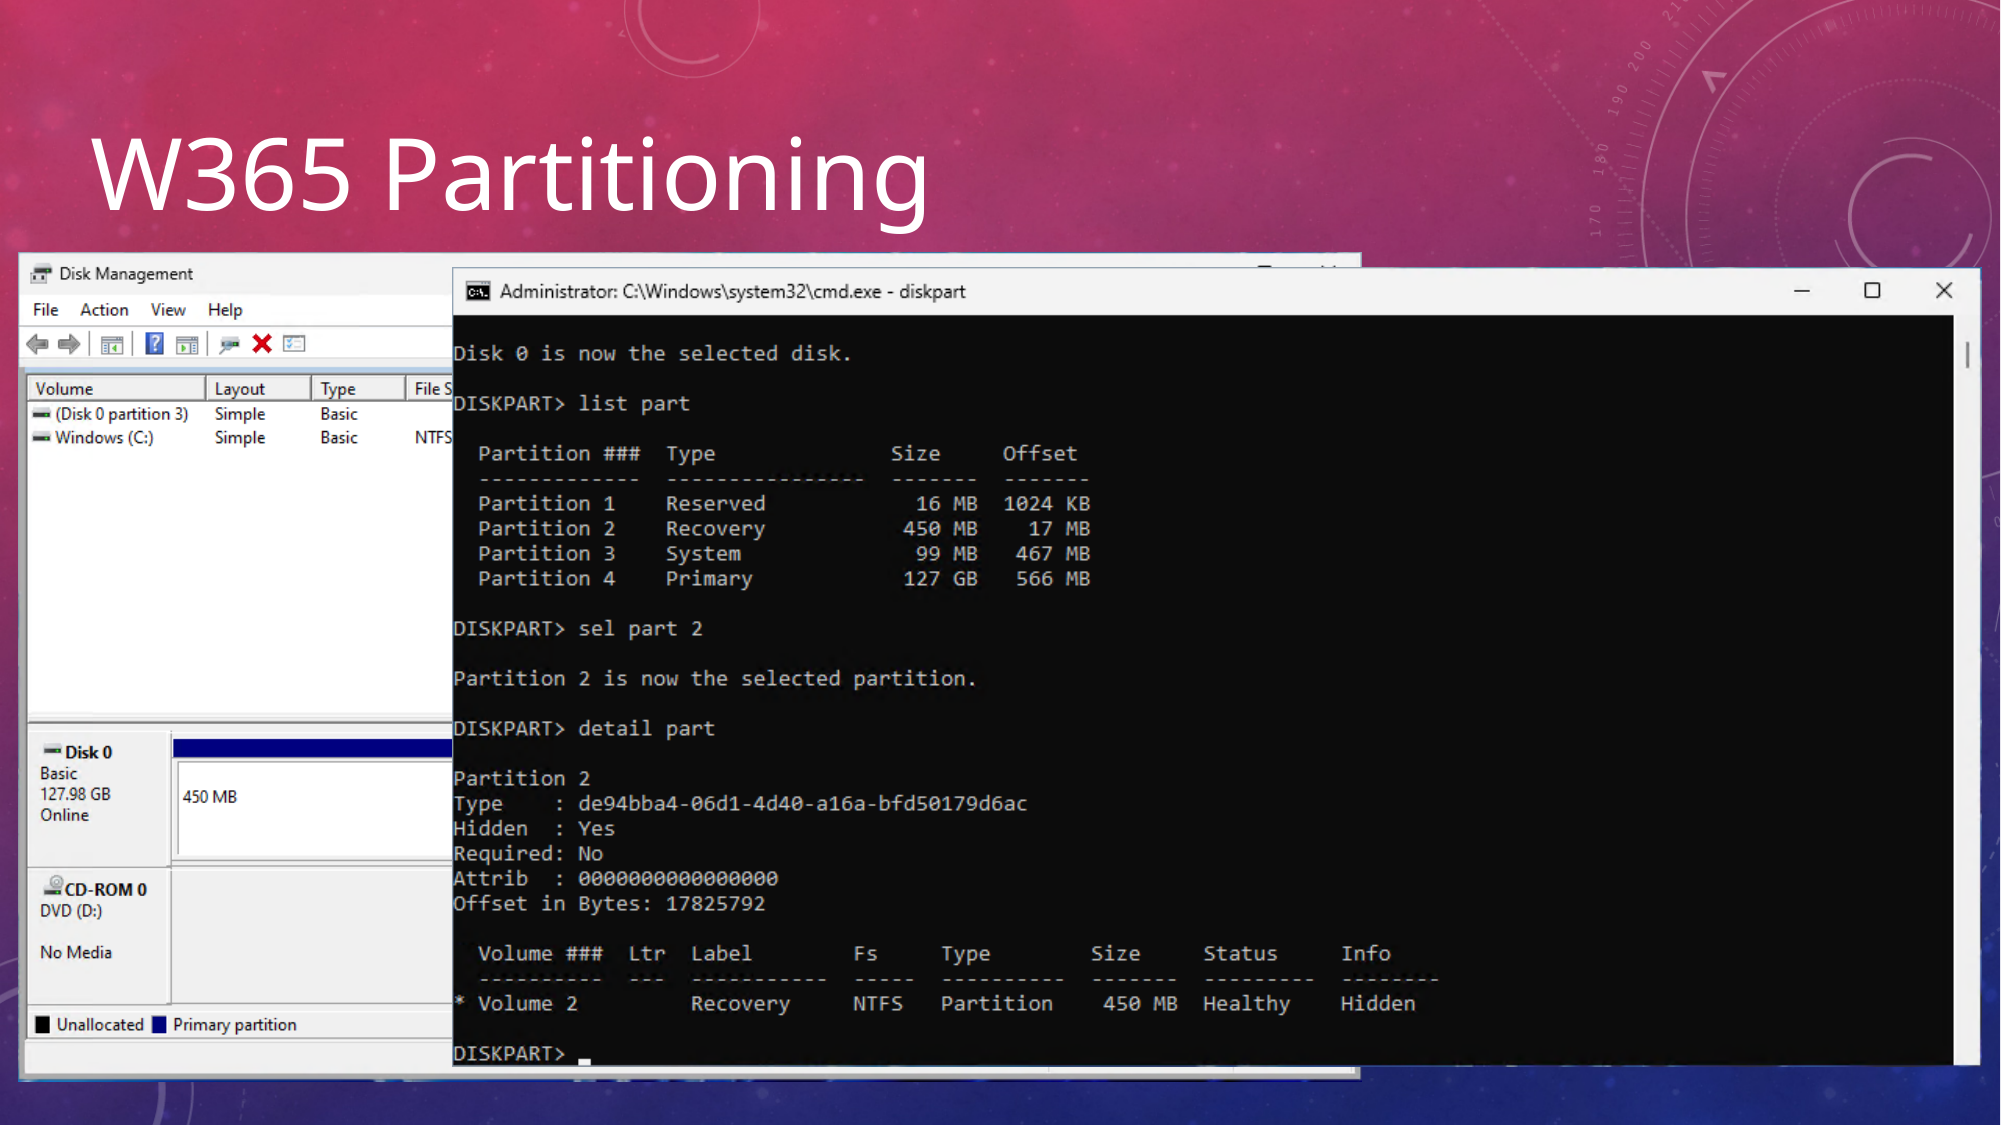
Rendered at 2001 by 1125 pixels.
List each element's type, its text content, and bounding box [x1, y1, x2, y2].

text_box W365 Partitioning [90, 90, 1290, 251]
picture [0, 0, 2001, 1125]
